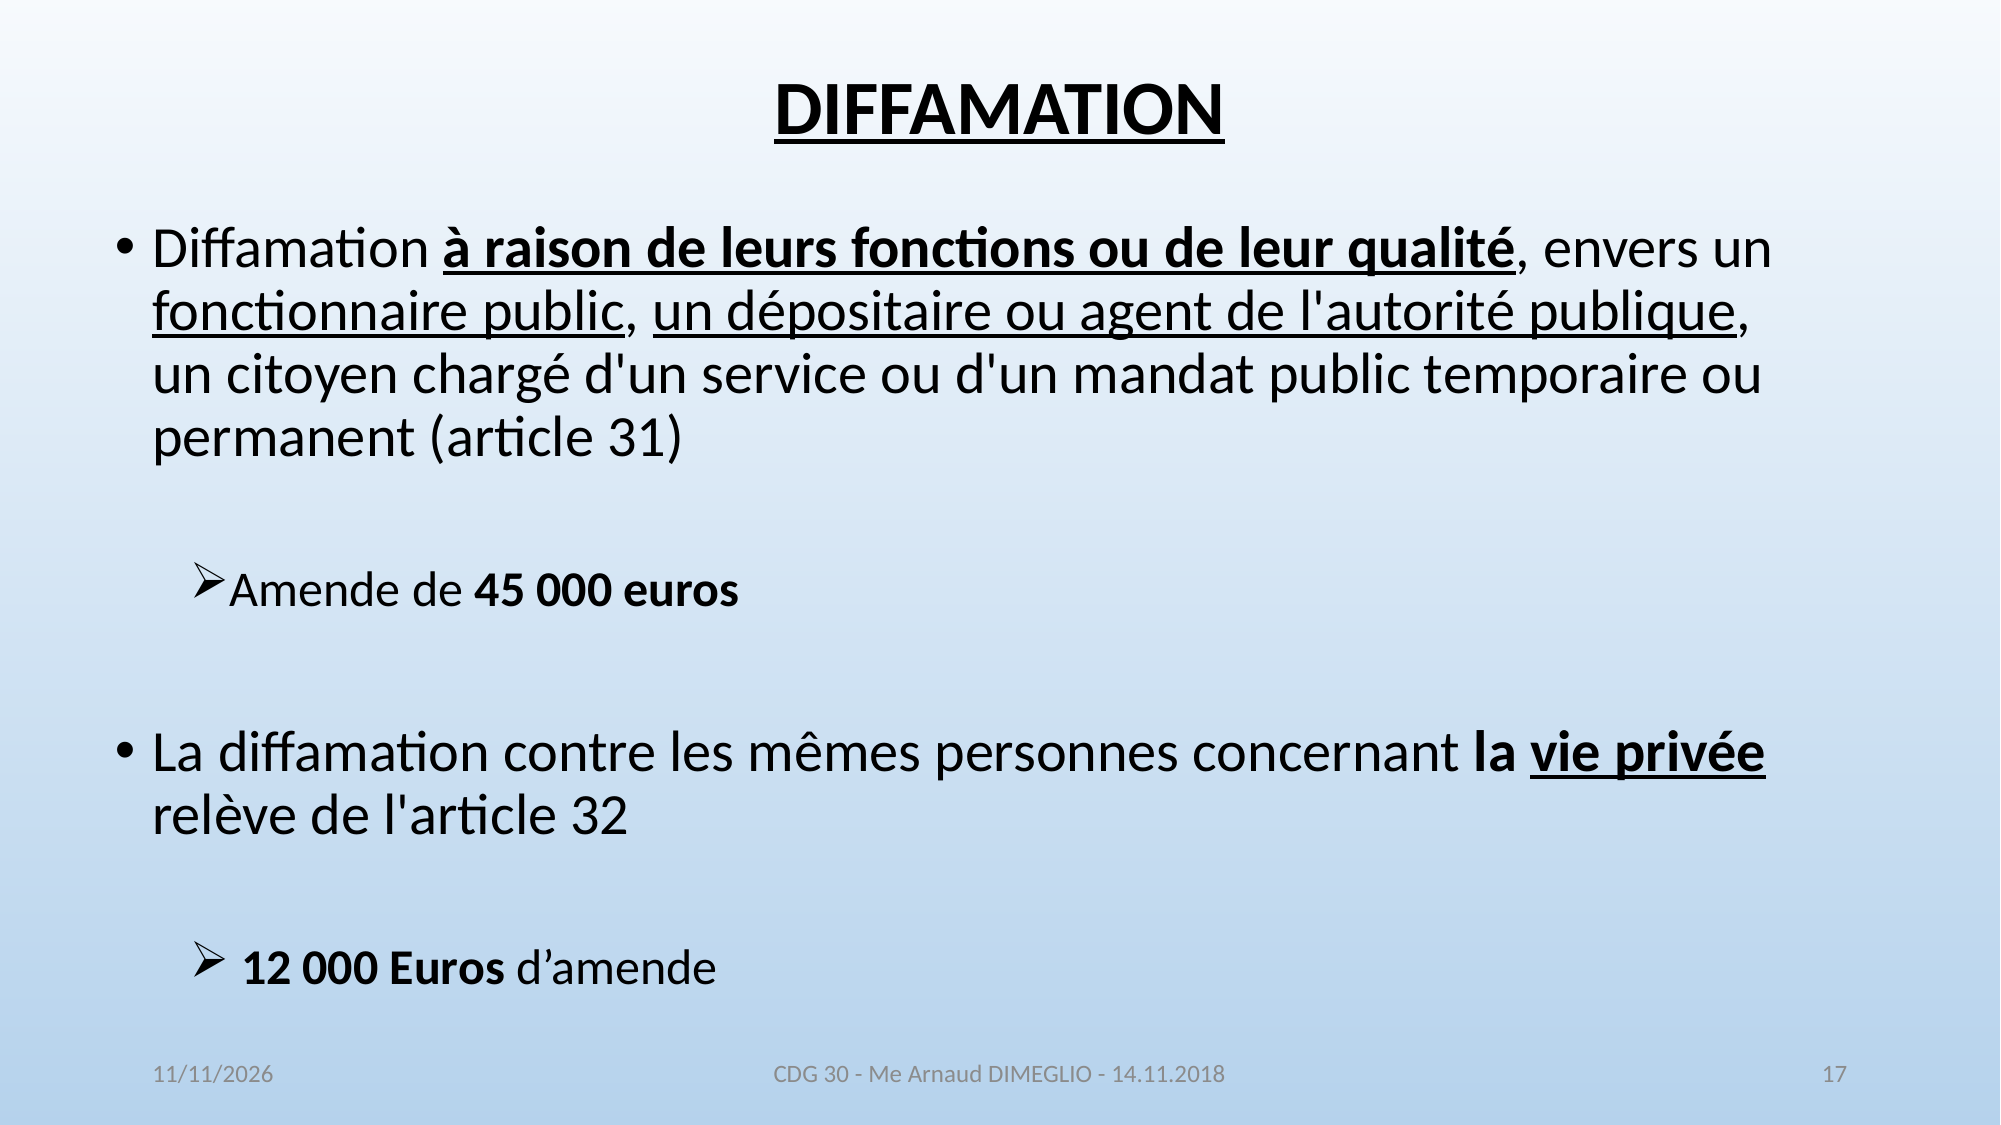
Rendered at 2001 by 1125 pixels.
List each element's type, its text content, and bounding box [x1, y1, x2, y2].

title DIFFAMATION [137, 59, 1863, 252]
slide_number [137, 1042, 588, 1103]
footer CDG 30 - Me Arnaud DIMEGLIO - 14.11.2018 [662, 1042, 1338, 1103]
list Diffamation à raison de leurs fonctions ou de leur qualité, envers un fonctionnaire public, un dépositaire ou agent de l'autorité publique, un citoyen chargé d'un service ou d'un mandat public temporaire ou permanent (article 31) Amende de 45 000 euros La diffamation contre les mêmes personnes concernant la vie privée relève de l'article 32 12 000 Euros d’amende [99, 210, 1825, 1066]
slide_number 17 [1412, 1042, 1863, 1103]
